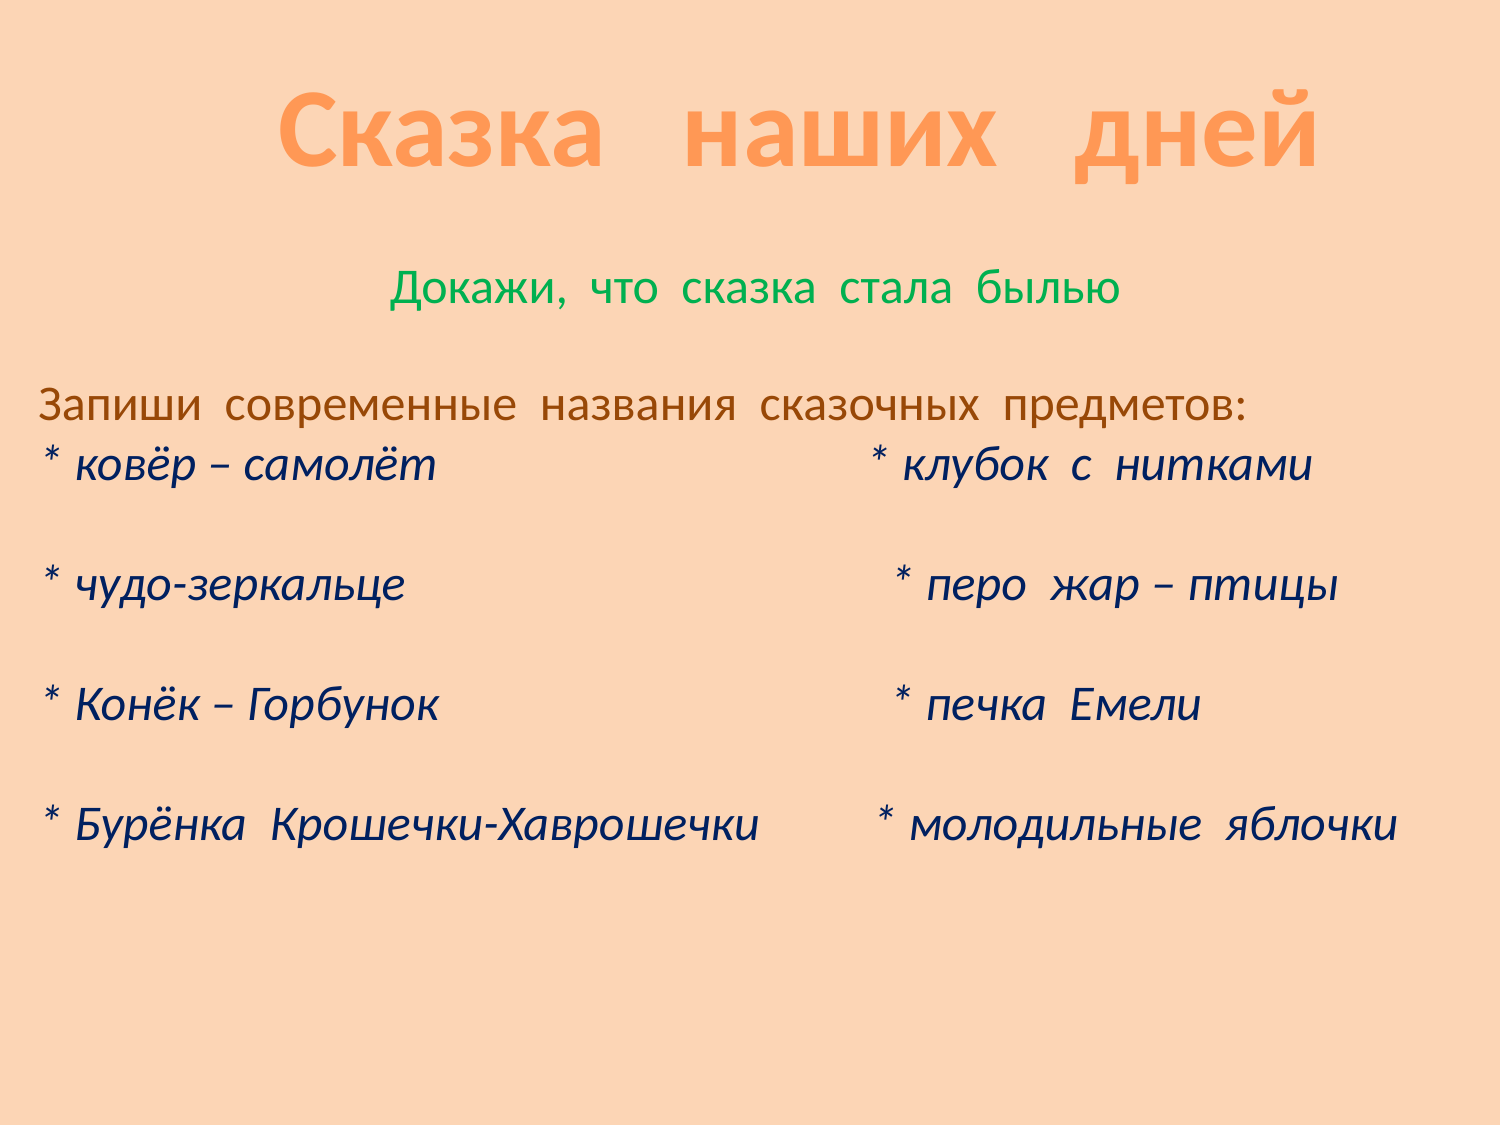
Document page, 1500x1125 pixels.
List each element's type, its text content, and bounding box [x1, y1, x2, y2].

text_box Запиши современные названия сказочных предметов: * ковёр – самолёт * клубок с нитками * чудо-зеркальце * перо жар – птицы * Конёк – Горбунок * печка Емели * Бурёнка Крошечки-Хаврошечки * молодильные яблочки [23, 363, 1454, 858]
text_box Докажи, что сказка стала былью [374, 246, 1383, 321]
text_box Сказка наших дней [128, 46, 1471, 197]
